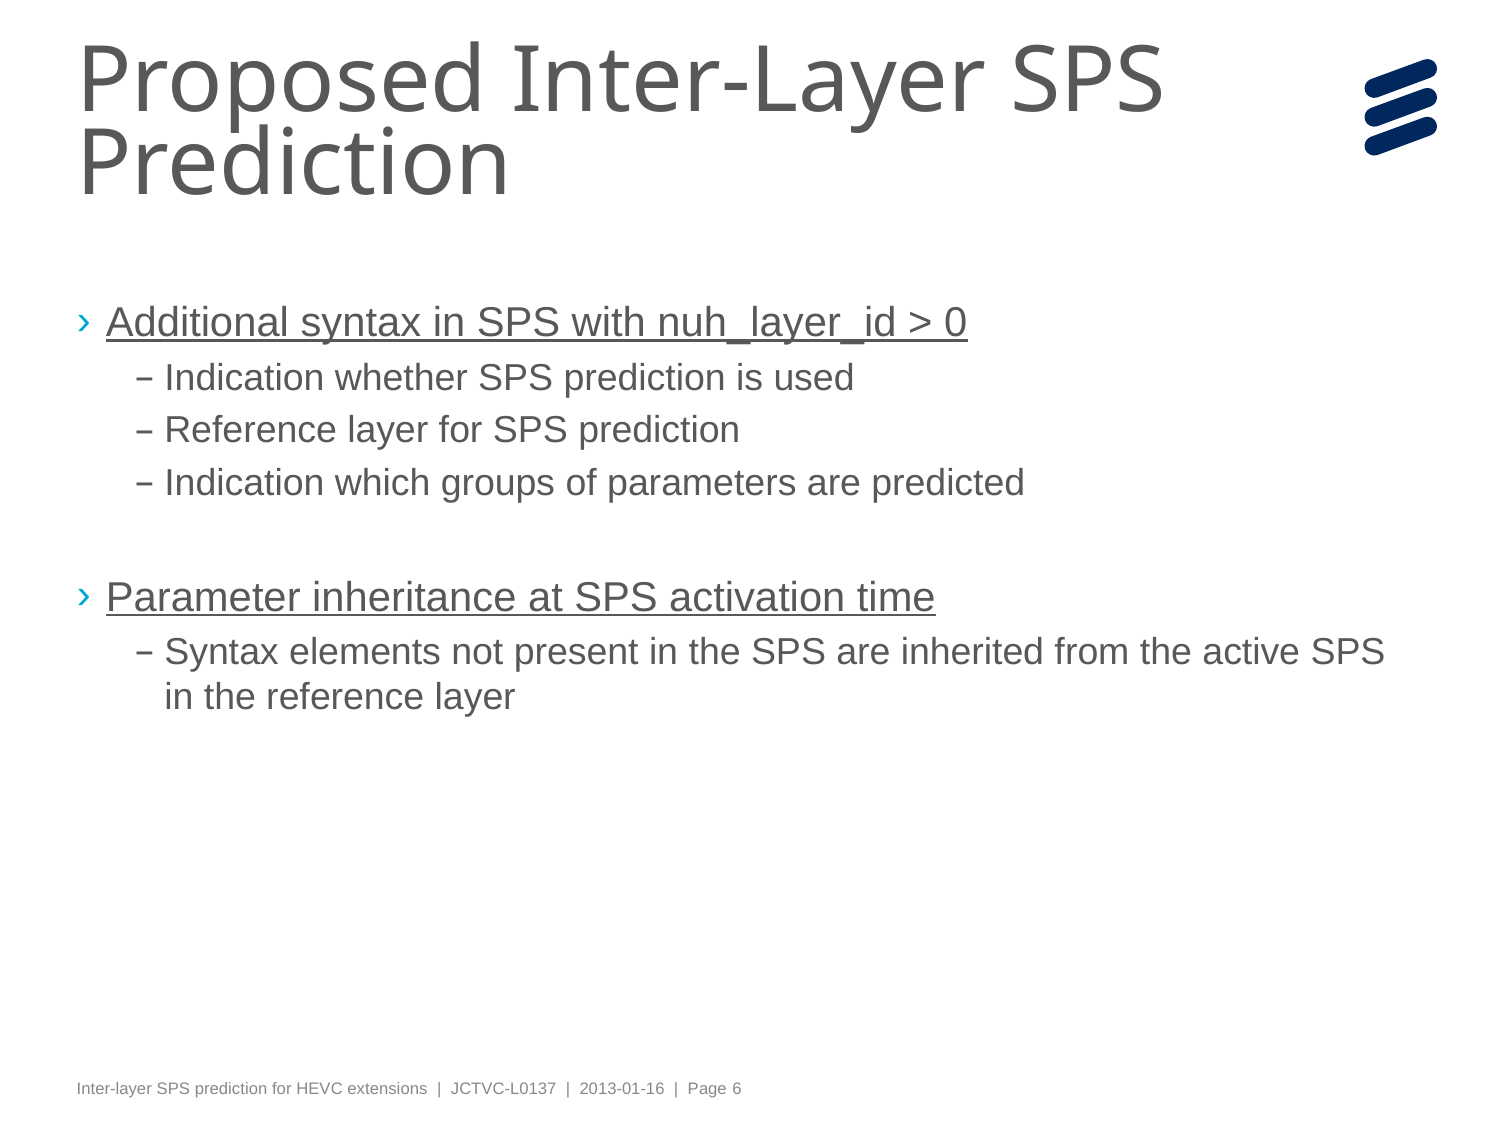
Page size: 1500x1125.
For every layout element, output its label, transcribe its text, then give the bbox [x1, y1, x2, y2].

list Additional syntax in SPS with nuh_layer_id > 0 Indication whether SPS prediction is used Reference layer for SPS prediction Indication which groups of parameters are predicted Parameter inheritance at SPS activation time Syntax elements not present in the SPS are inherited from the active SPS in the reference layer [64, 295, 1436, 928]
title Proposed Inter-Layer SPS Prediction [64, 39, 1363, 218]
